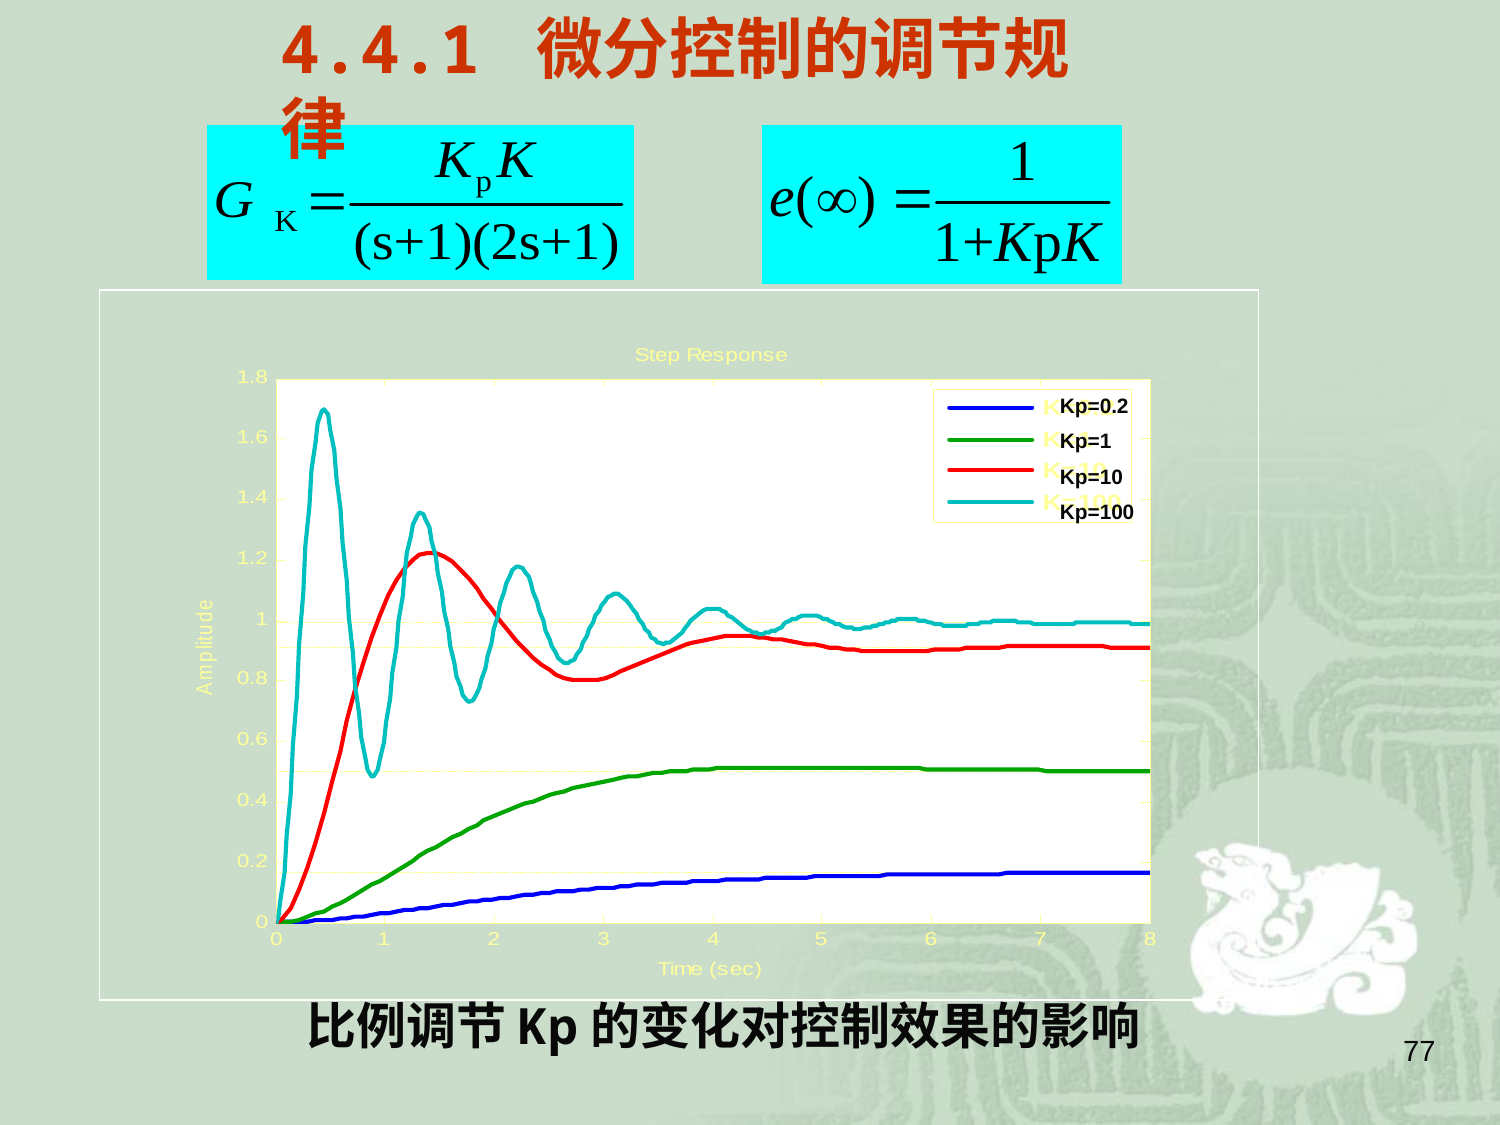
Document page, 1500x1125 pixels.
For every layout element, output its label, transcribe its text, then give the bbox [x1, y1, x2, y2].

text_box 比例调节Kp的变化对控制效果的影响 [268, 1008, 1167, 1063]
text_box 4.4.1 微分控制的调节规律 [265, 0, 1152, 175]
picture [0, 0, 1500, 1125]
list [206, 125, 634, 280]
slide_number 77 [1074, 1024, 1451, 1103]
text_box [761, 125, 1123, 285]
